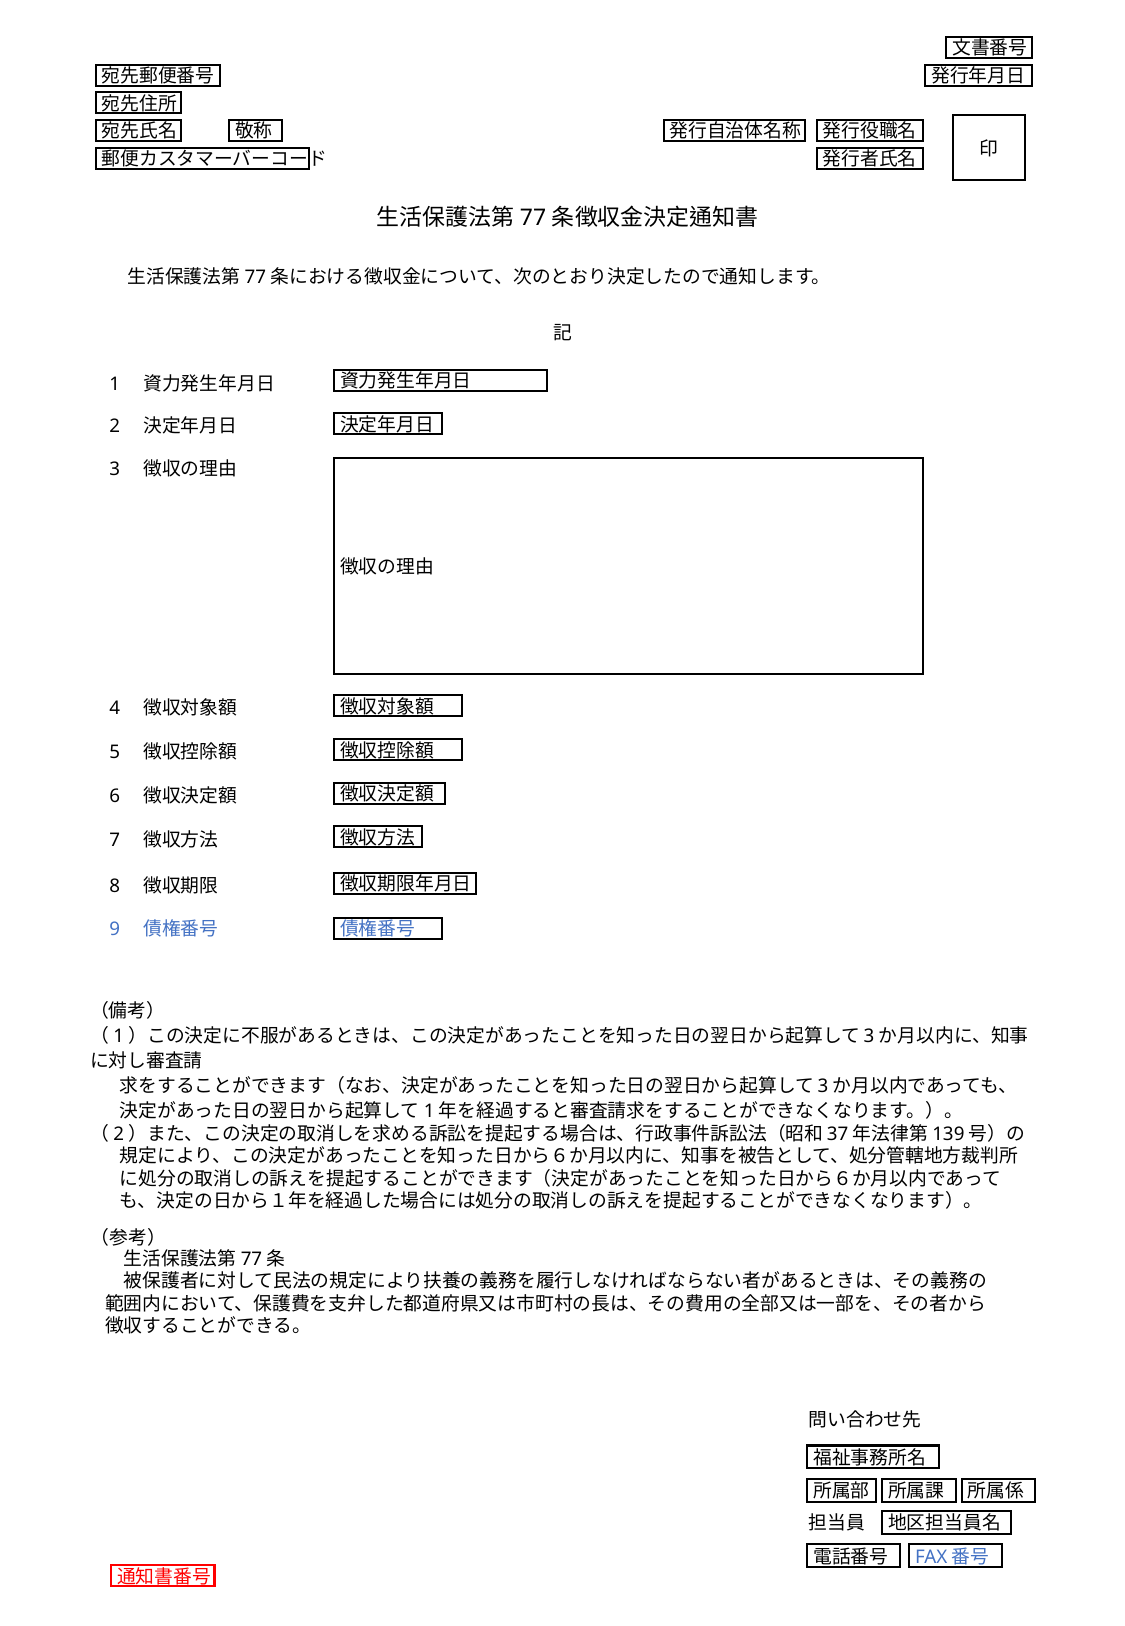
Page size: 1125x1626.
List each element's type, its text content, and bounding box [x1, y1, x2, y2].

text_box 8 徴収期限 [94, 855, 1033, 898]
text_box 6 徴収決定額 [94, 765, 1033, 808]
text_box 3 徴収の理由 [94, 438, 1033, 487]
text_box 徴収の理由 [333, 487, 924, 675]
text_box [925, 36, 1032, 86]
text_box 生活保護法第77条における徴収金について、次のとおり決定したので通知します。 [93, 256, 1039, 295]
text_box 5 徴収控除額 [94, 721, 1033, 765]
text_box （備考） （1）この決定に不服があるときは、この決定があったことを知った日の翌日から起算して3か月以内に、知事に対し審査請 求をすることができます（なお、決定があったことを知った日の翌日から起算して3か月以内であっても、決定があった日の翌日から起算して1年を経過すると審査請求をすることができなくなります。）。 （2）また、この決定の取消しを求める訴訟を提起する場合は、行政事件訴訟法（昭和37年法律第139号）の規定により、この決定があったことを知った日から６か月以内に、知事を被告として、処分管轄地方裁判所に処分の取消しの訴えを提起することができます（決定があったことを知った日から６か月以内であっても、決定の日から１年を経過した場合には処分の取消しの訴えを提起することができなくなります）。 [90, 996, 1035, 1212]
text_box 生活保護法第77条徴収金決定通知書 [95, 195, 1041, 238]
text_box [76, 1218, 1016, 1345]
text_box 4 徴収対象額 [94, 677, 1033, 721]
text_box 通知書番号 [110, 1564, 216, 1587]
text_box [793, 1400, 1035, 1568]
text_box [95, 64, 309, 169]
text_box 7 徴収方法 [94, 808, 1033, 855]
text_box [663, 114, 1025, 181]
text_box 9 債権番号 [94, 898, 1033, 948]
text_box 2 決定年月日 [94, 395, 1033, 438]
text_box 記 [90, 313, 1035, 352]
text_box 1 資力発生年月日 [94, 352, 1033, 395]
